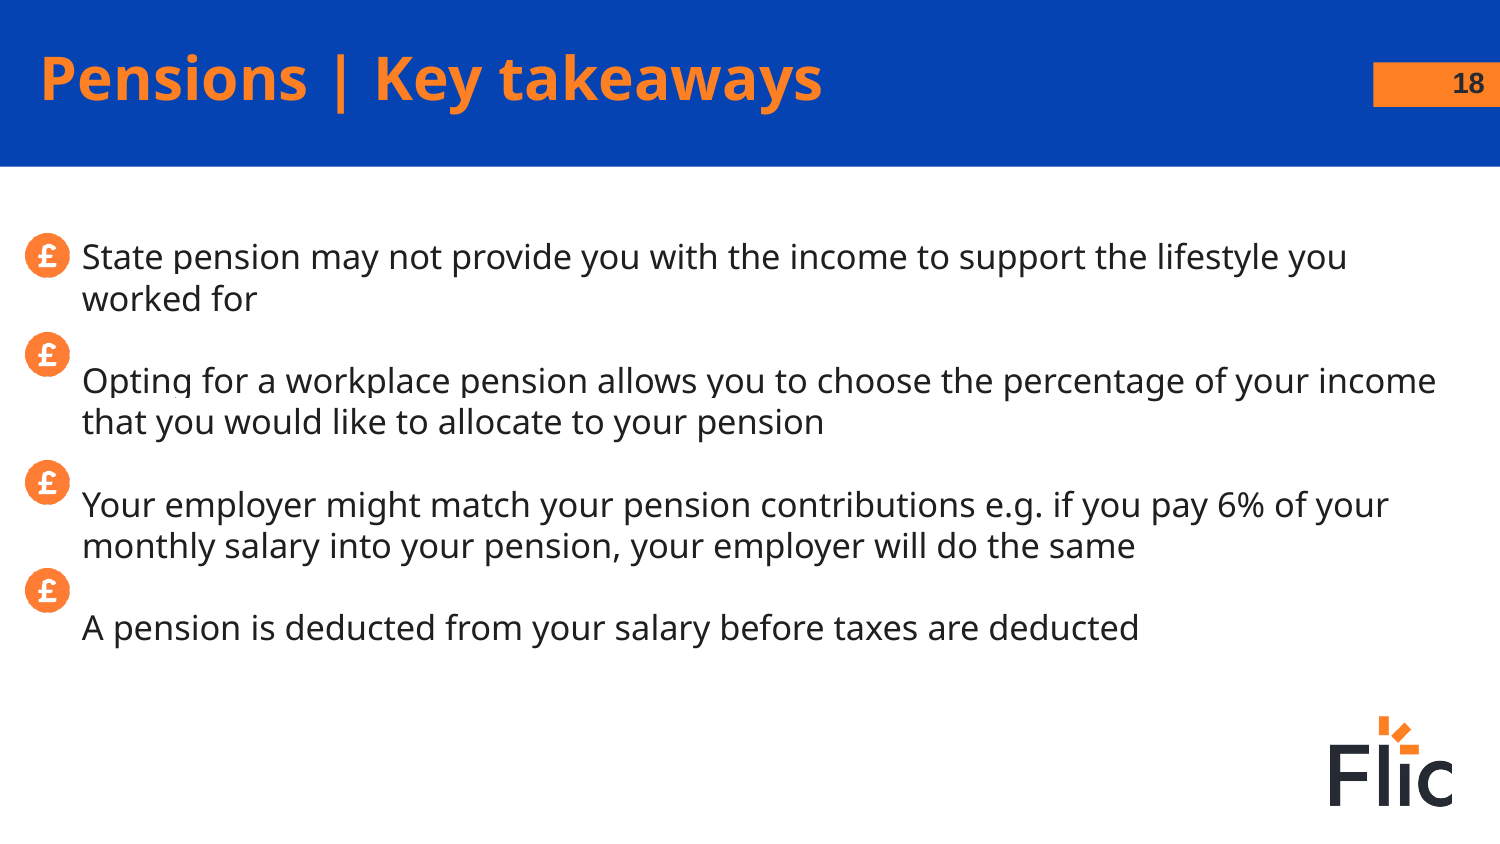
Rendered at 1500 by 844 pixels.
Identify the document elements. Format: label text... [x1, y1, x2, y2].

picture [24, 232, 71, 278]
text_box State pension may not provide you with the income to support the lifestyle you worked for Opting for a workplace pension allows you to choose the percentage of your income that you would like to allocate to your pension Your employer might match your pension contributions e.g. if you pay 6% of your monthly salary into your pension, your employer will do the same A pension is deducted from your salary before taxes are deducted [66, 220, 1487, 704]
picture [24, 567, 71, 613]
picture [1330, 716, 1452, 807]
picture [24, 459, 71, 505]
slide_number ‹#› [1410, 49, 1500, 115]
text_box Pensions | Key takeaways [24, 24, 1142, 128]
picture [24, 331, 71, 377]
